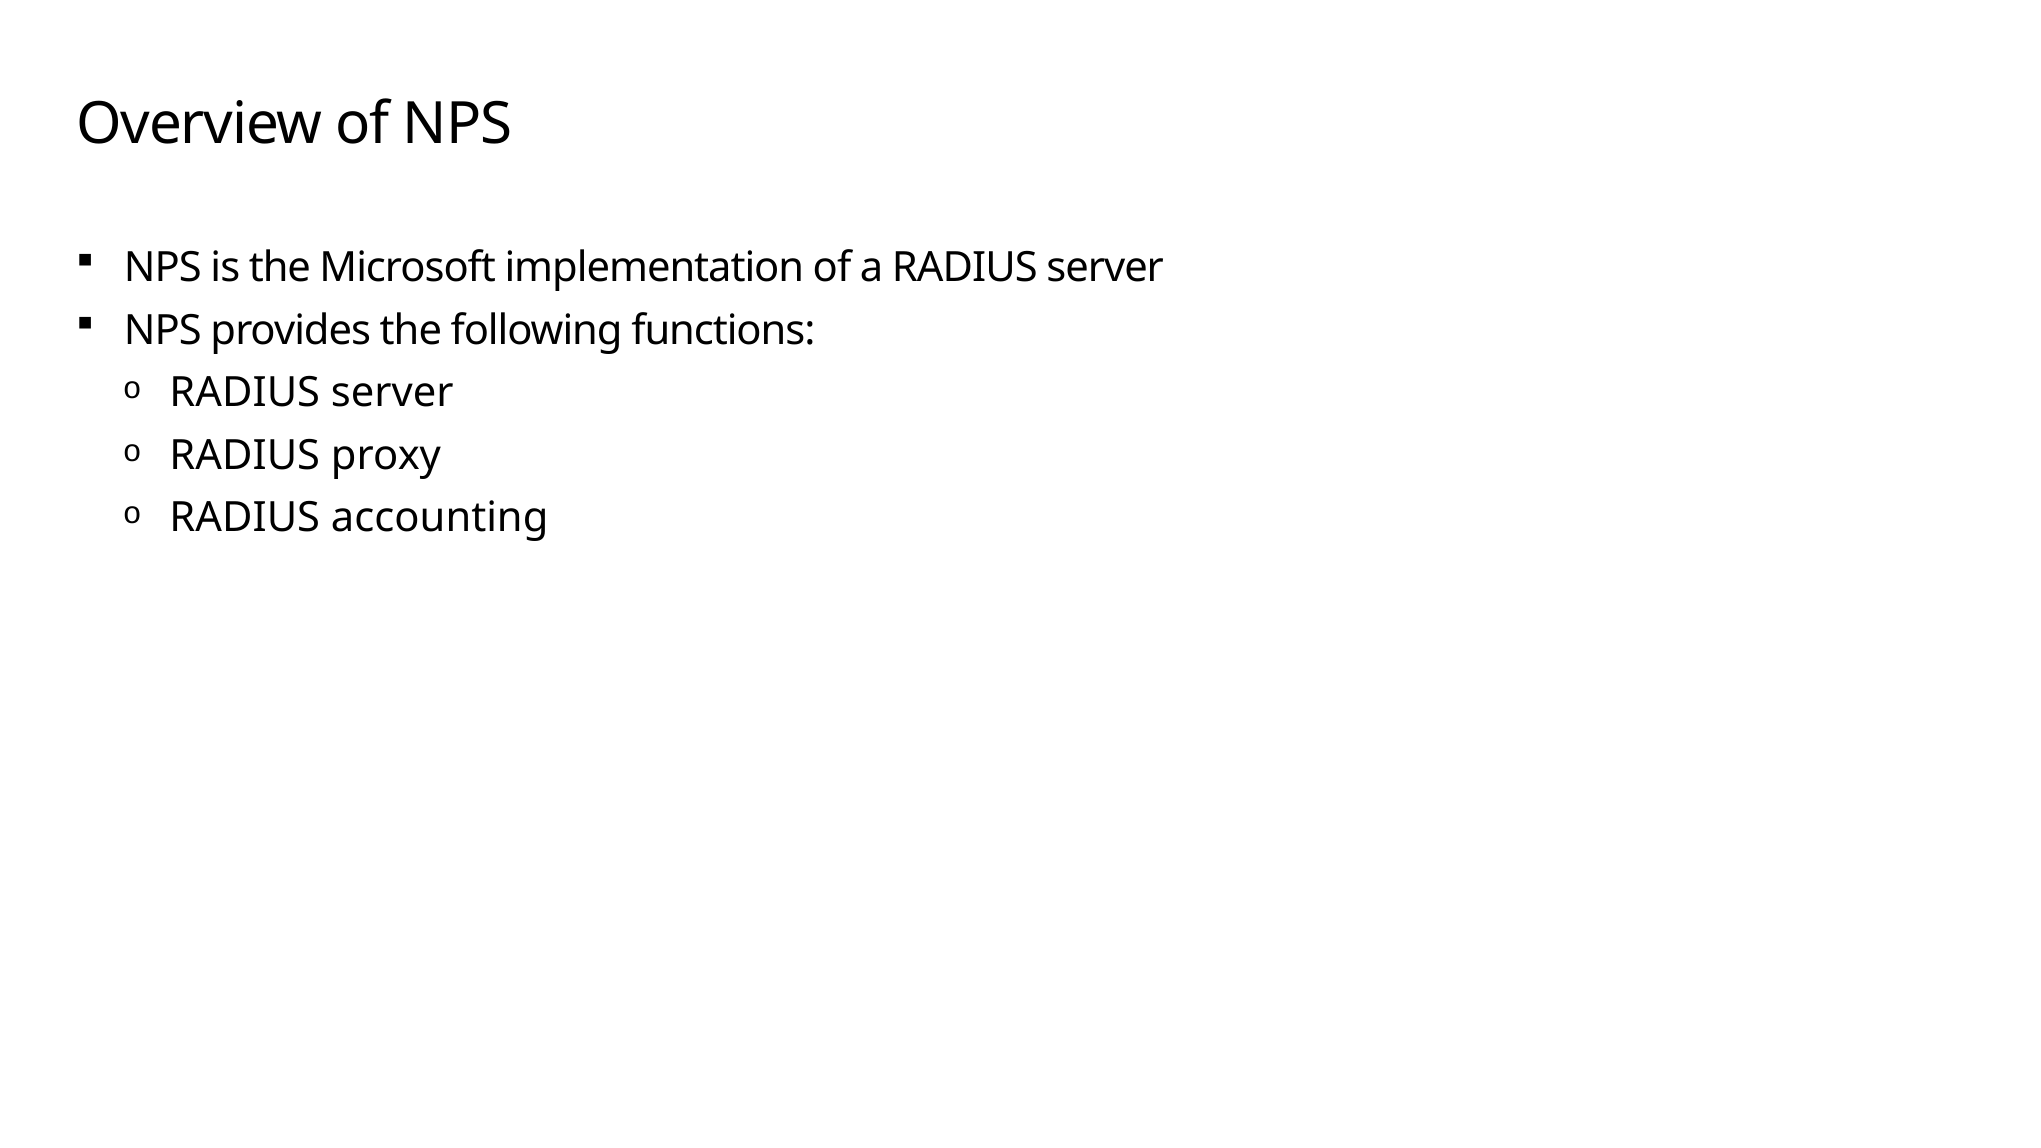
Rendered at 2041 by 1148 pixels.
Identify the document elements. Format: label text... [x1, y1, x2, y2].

list NPS is the Microsoft implementation of a RADIUS server NPS provides the following functions: RADIUS server RADIUS proxy RADIUS accounting [76, 240, 1970, 1074]
title Overview of NPS [76, 93, 1968, 161]
